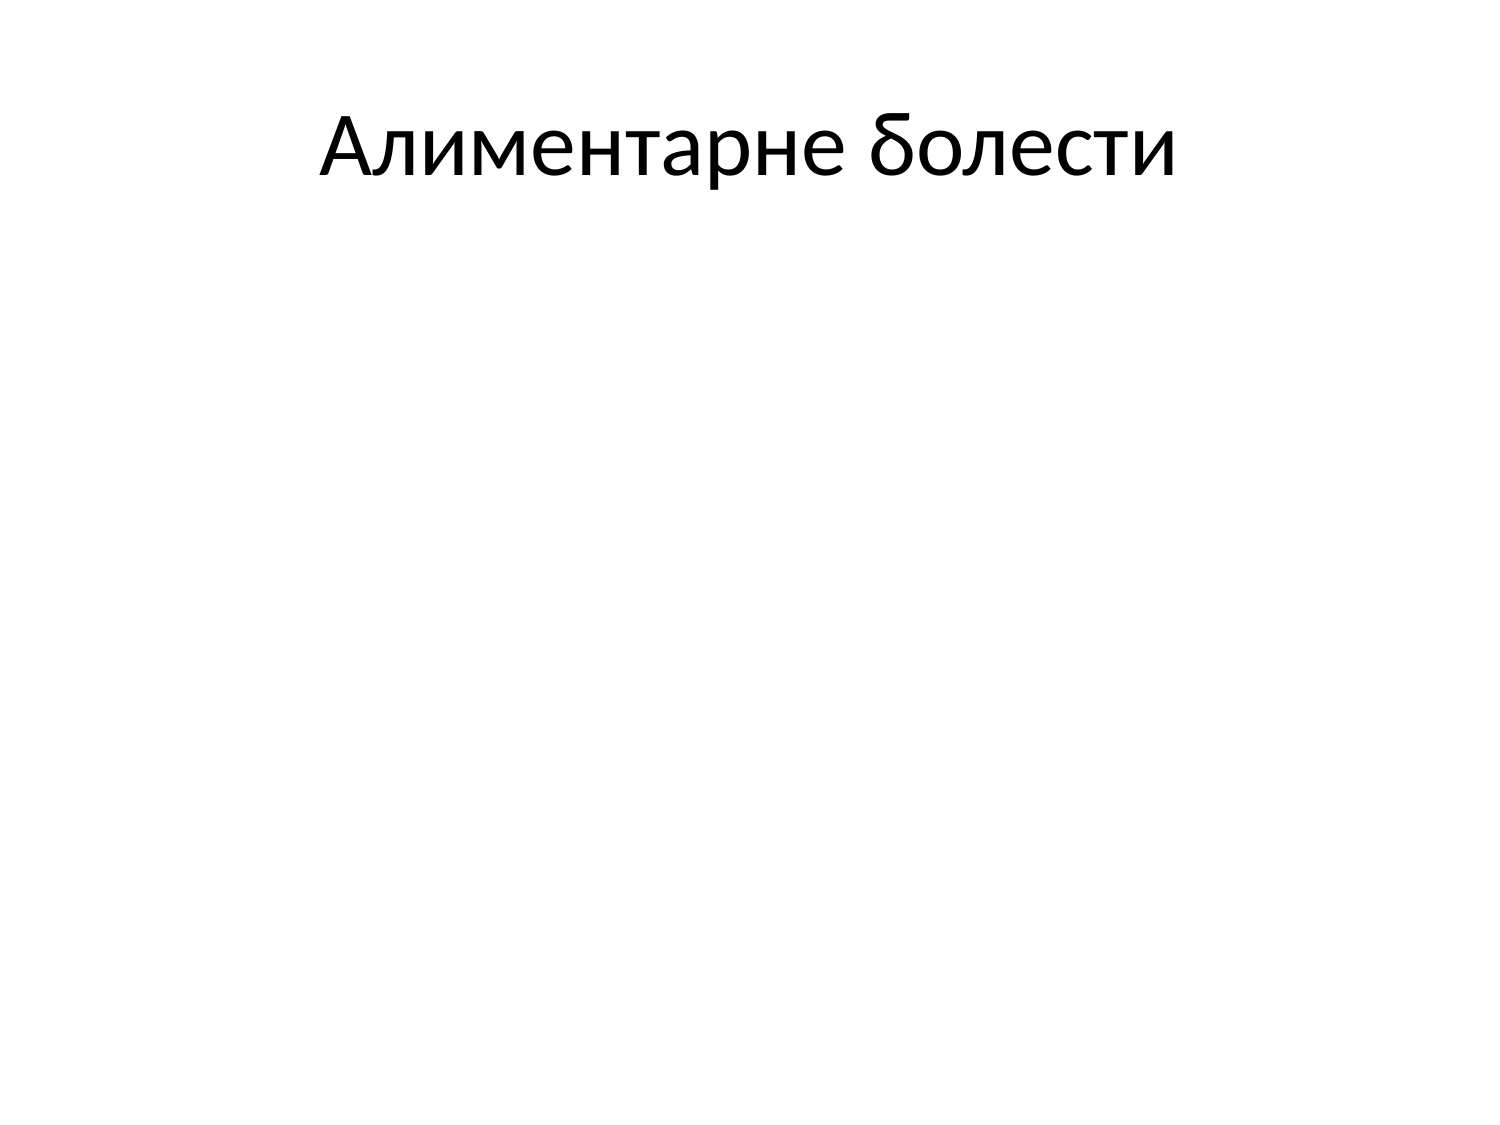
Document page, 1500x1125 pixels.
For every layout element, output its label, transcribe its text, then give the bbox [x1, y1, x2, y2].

title Алиментарне болести [75, 45, 1425, 233]
